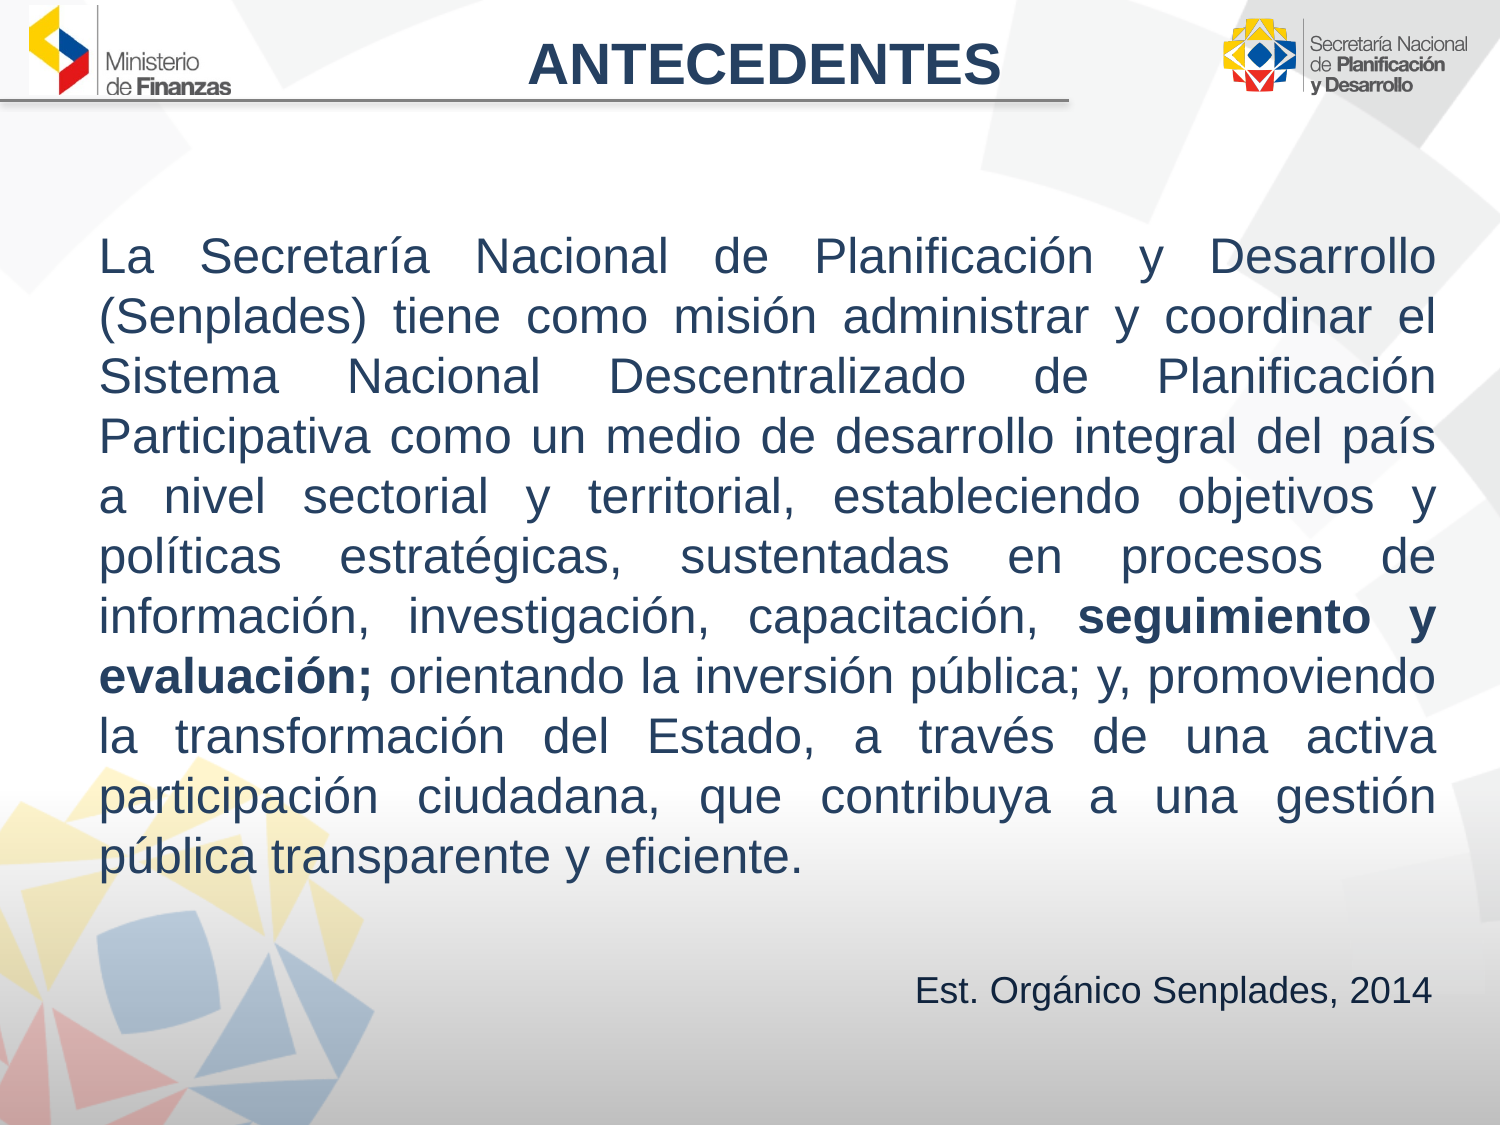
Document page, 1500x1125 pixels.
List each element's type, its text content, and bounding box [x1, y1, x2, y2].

text_box ANTECEDENTES [293, 19, 1237, 104]
text_box Est. Orgánico Senplades, 2014 [899, 958, 1452, 1018]
text_box La Secretaría Nacional de Planificación y Desarrollo (Senplades) tiene como misión administrar y coordinar el Sistema Nacional Descentralizado de Planificación Participativa como un medio de desarrollo integral del país a nivel sectorial y territorial, estableciendo objetivos y políticas estratégicas, sustentadas en procesos de información, investigación, capacitación, seguimiento y evaluación; orientando la inversión pública; y, promoviendo la transformación del Estado, a través de una activa participación ciudadana, que contribuya a una gestión pública transparente y eficiente. [83, 216, 1452, 951]
picture [0, 0, 1500, 1125]
